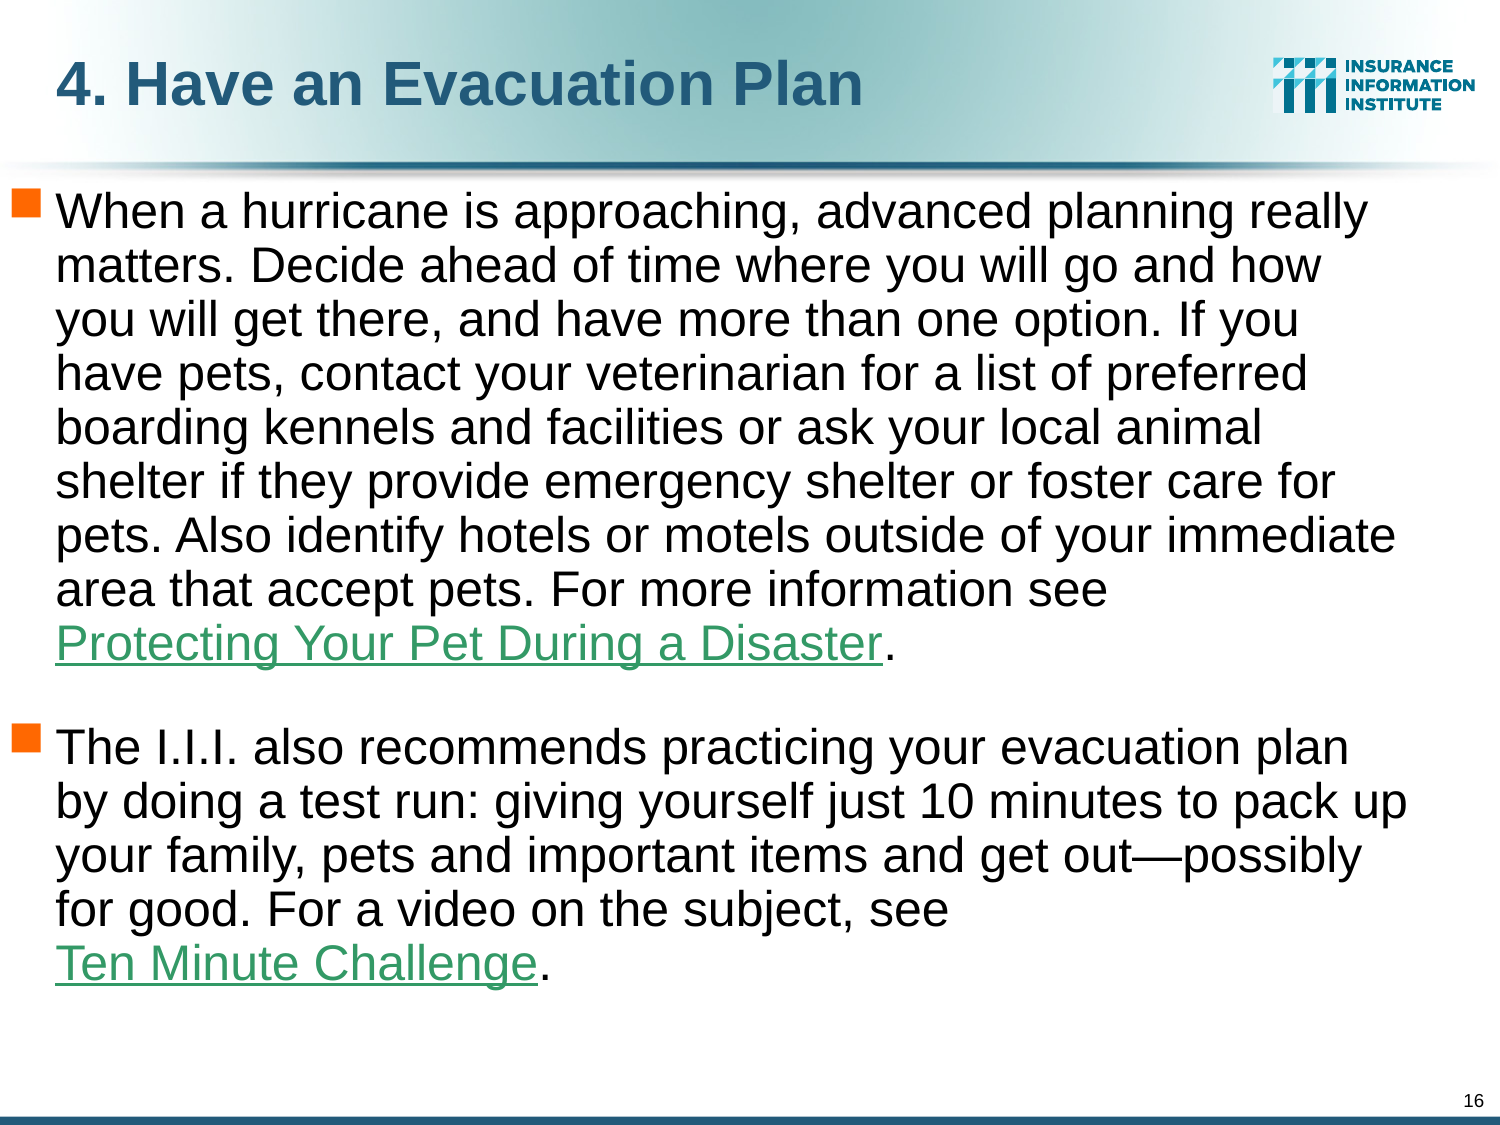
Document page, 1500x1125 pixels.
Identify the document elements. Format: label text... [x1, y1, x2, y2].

slide_number 16 [1410, 1091, 1485, 1112]
picture [0, 0, 1500, 189]
title 4. Have an Evacuation Plan [48, 14, 1264, 157]
list When a hurricane is approaching, advanced planning really matters. Decide ahead of time where you will go and how you will get there, and have more than one option. If you have pets, contact your veterinarian for a list of preferred boarding kennels and facilities or ask your local animal shelter if they provide emergency shelter or foster care for pets. Also identify hotels or motels outside of your immediate area that accept pets. For more information see Protecting Your Pet During a Disaster. The I.I.I. also recommends practicing your evacuation plan by doing a test run: giving yourself just 10 minutes to pack up your family, pets and important items and get out—possibly for good. For a video on the subject, see Ten Minute Challenge. [0, 177, 1419, 1034]
